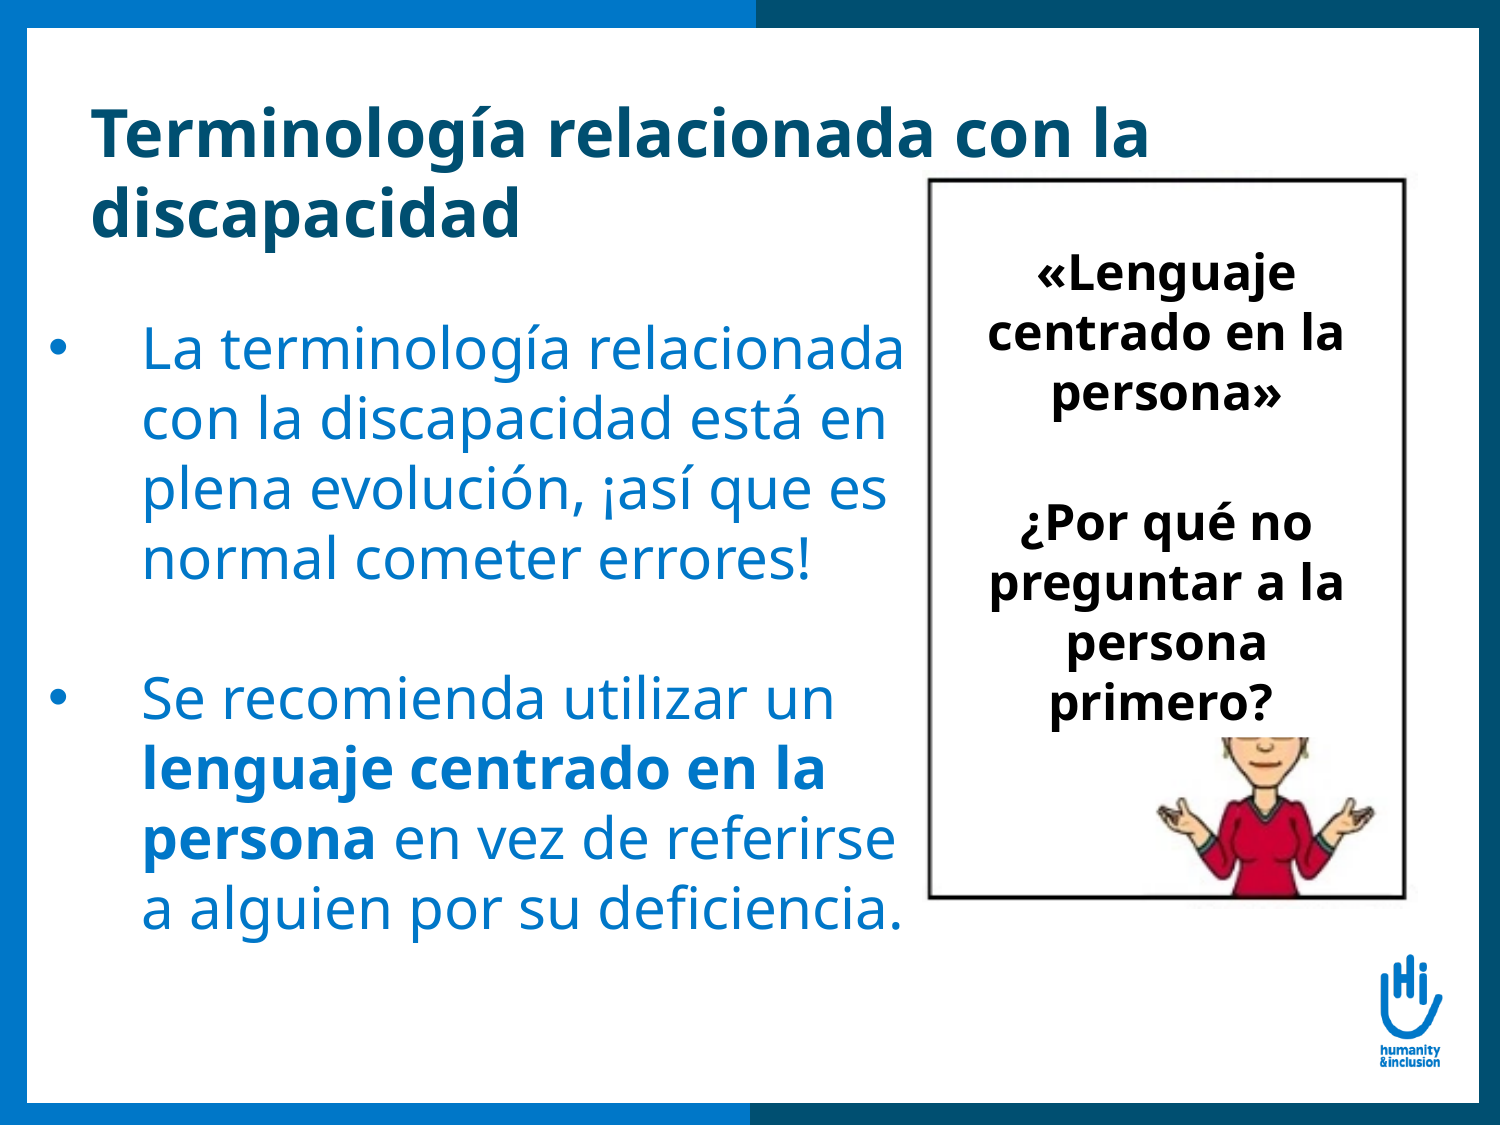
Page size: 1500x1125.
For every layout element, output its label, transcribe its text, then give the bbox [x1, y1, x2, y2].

text_box La terminología relacionada con la discapacidad está en plena evolución, ¡así que es normal cometer errores! Se recomienda utilizar un lenguaje centrado en la persona en vez de referirse a alguien por su deficiencia. [33, 304, 956, 949]
picture [1369, 942, 1451, 1078]
title Terminología relacionada con la discapacidad [78, 80, 1420, 262]
picture [922, 170, 1418, 909]
